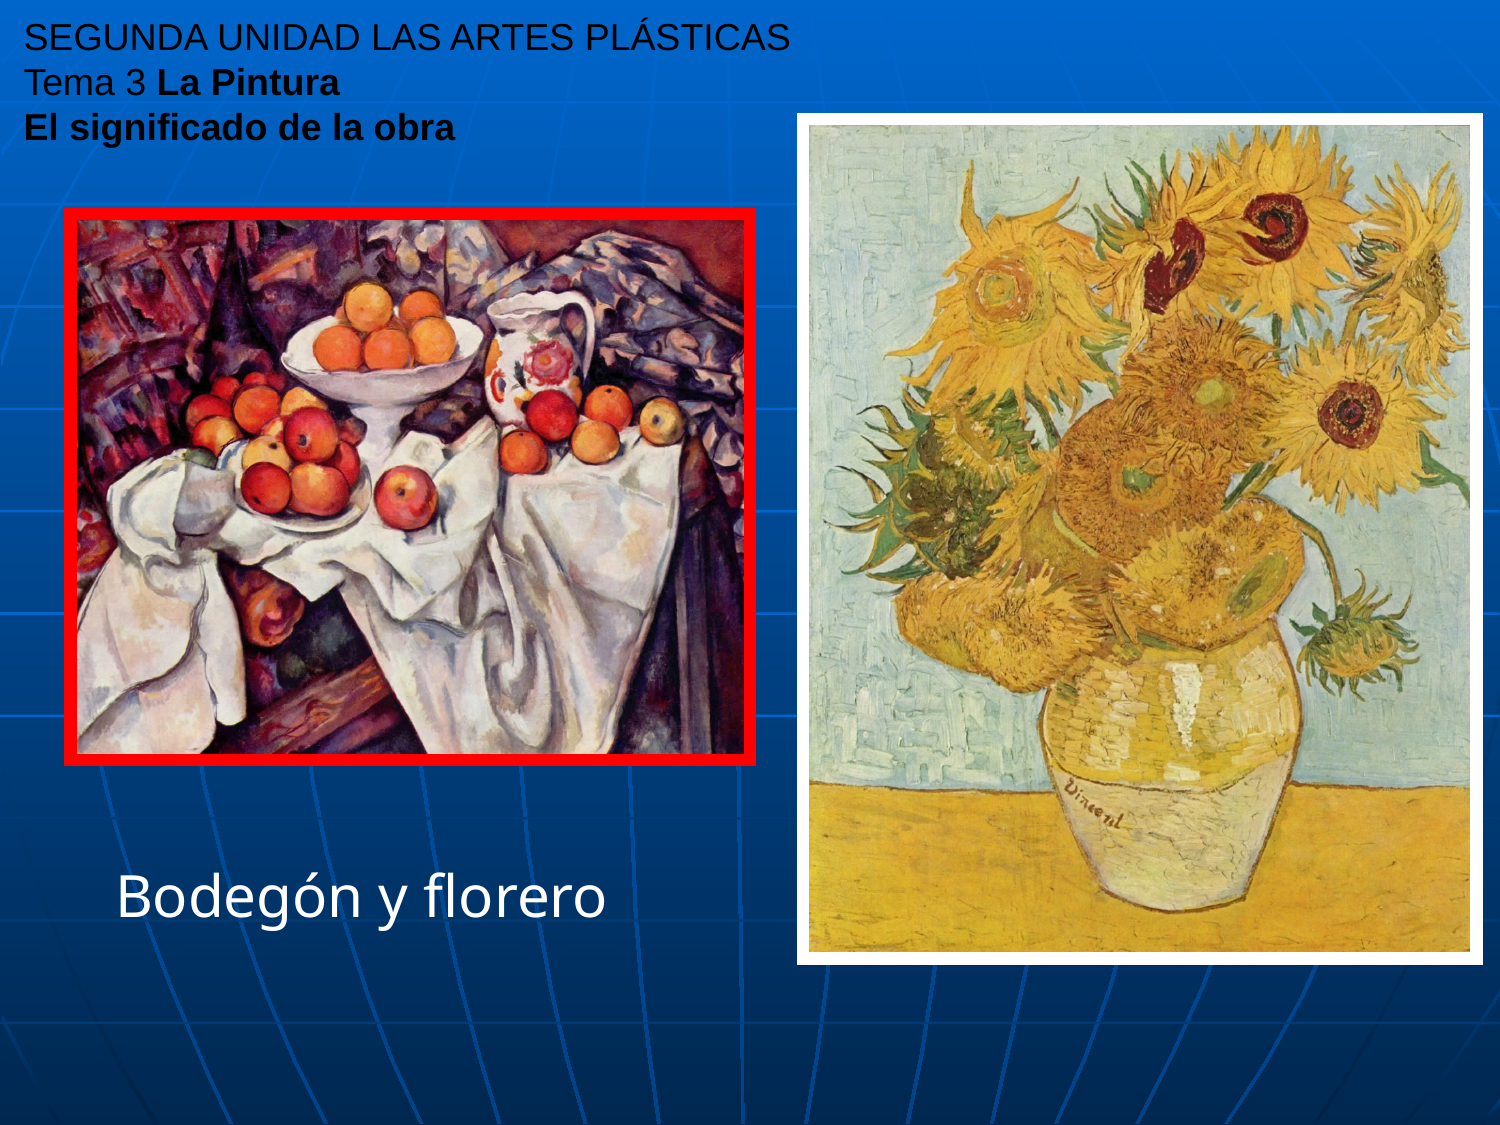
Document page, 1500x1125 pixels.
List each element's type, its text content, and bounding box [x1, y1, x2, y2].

text_box Bodegón y florero [100, 851, 624, 936]
title SEGUNDA UNIDAD LAS ARTES PLÁSTICAS Tema 3 La Pintura El significado de la obra [0, 0, 816, 162]
picture [808, 125, 1471, 953]
picture [76, 219, 745, 754]
